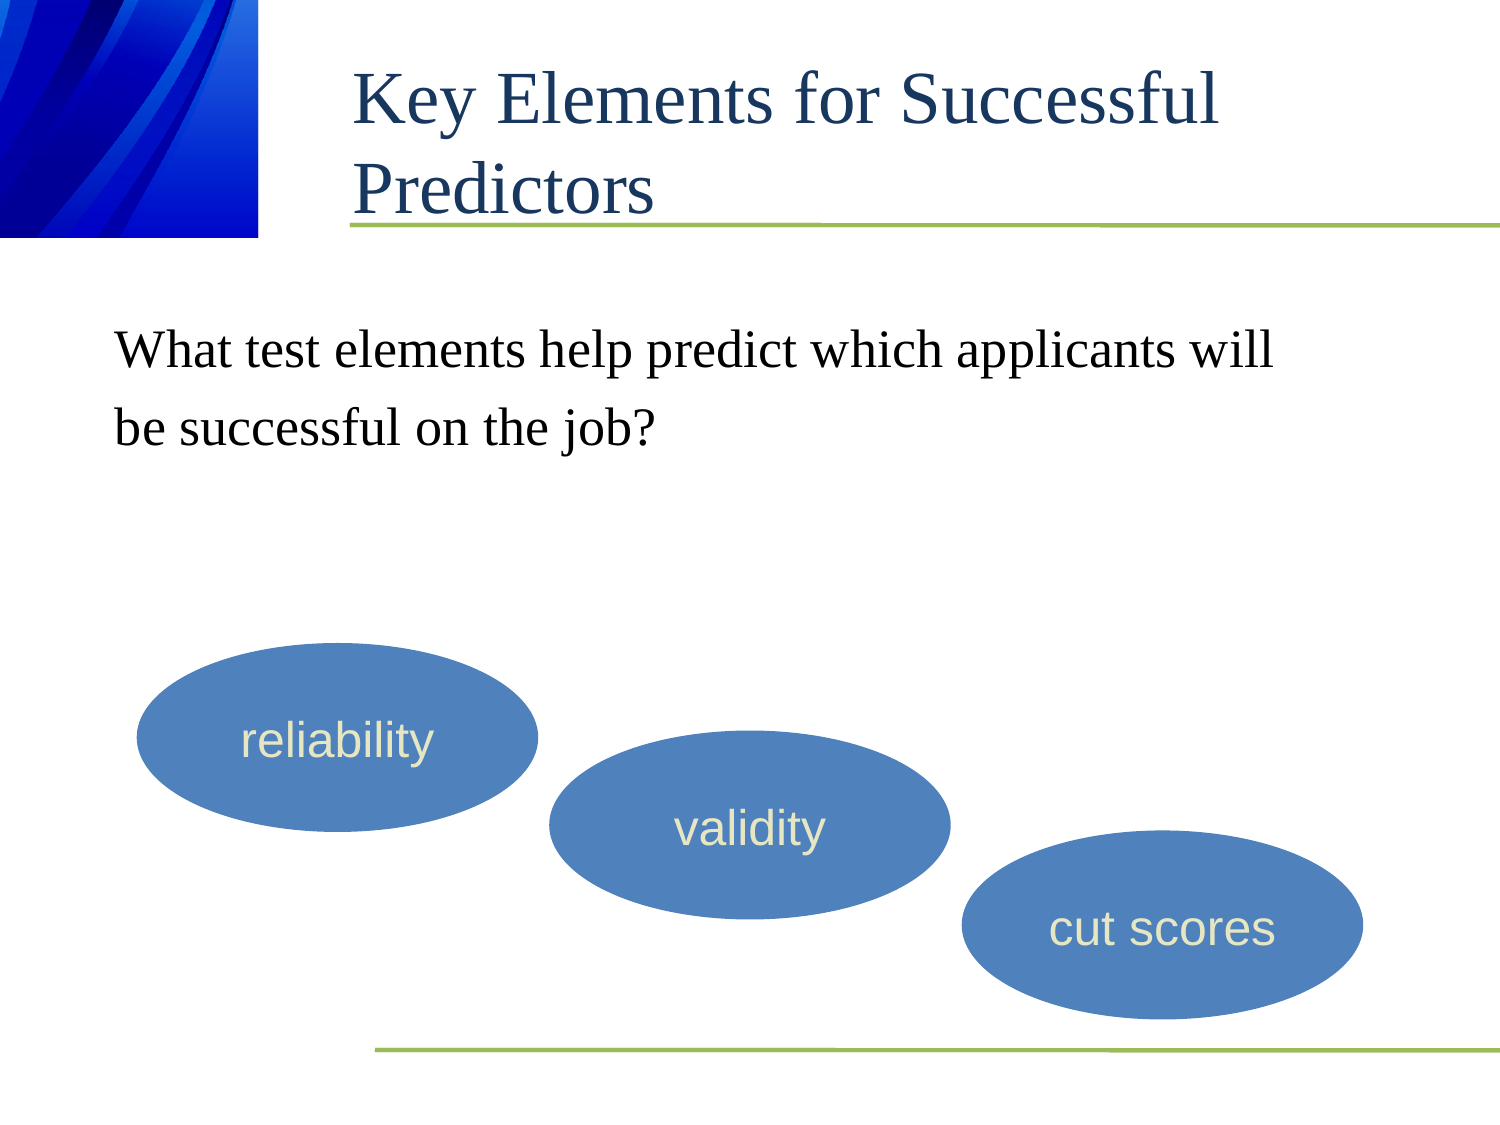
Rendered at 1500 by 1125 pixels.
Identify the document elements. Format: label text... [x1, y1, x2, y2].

picture [0, 0, 259, 238]
title Key Elements for Successful Predictors [337, 45, 1425, 233]
text_box What test elements help predict which applicants will be successful on the job? [99, 306, 1313, 469]
text_box cut scores [962, 831, 1363, 1019]
text_box validity [549, 731, 950, 919]
text_box reliability [137, 643, 538, 832]
